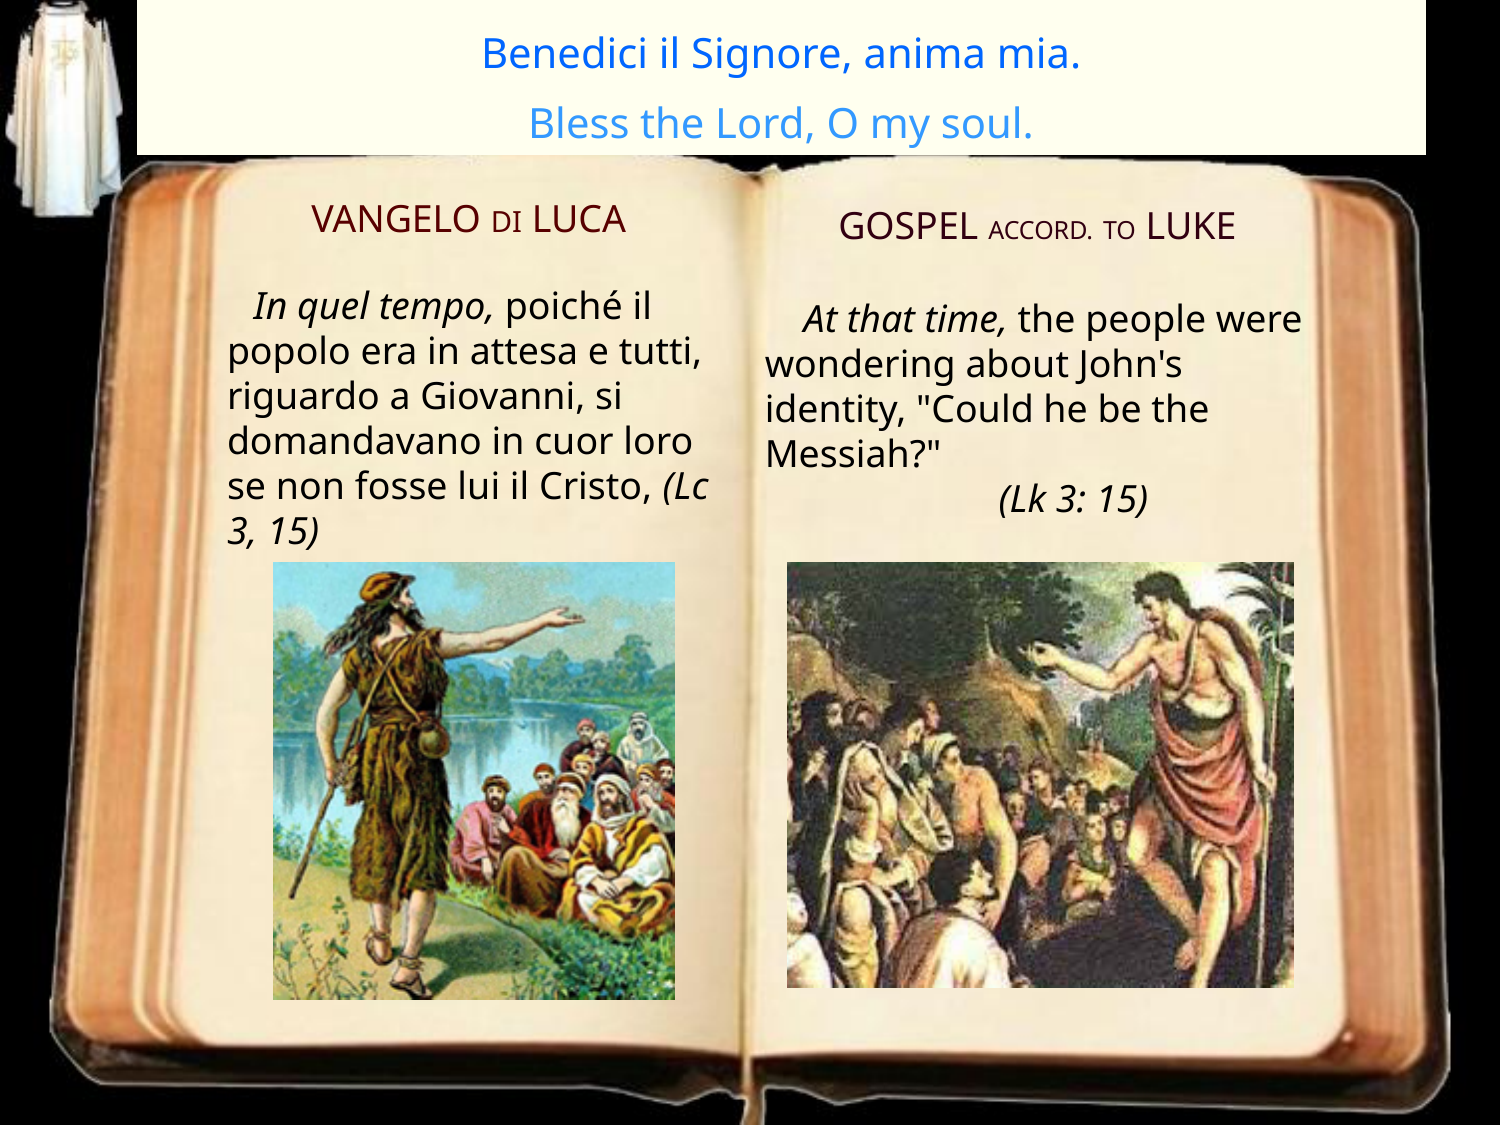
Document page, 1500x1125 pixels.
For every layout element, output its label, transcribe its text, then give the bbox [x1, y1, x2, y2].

text_box VANGELO DI LUCA [199, 187, 738, 248]
title GOSPEL ACCORD. TO LUKE [712, 200, 1363, 250]
text_box Benedici il Signore, anima mia. Bless the Lord, O my soul. [137, 0, 1425, 155]
picture [0, 0, 1500, 1125]
text_box In quel tempo, poiché il popolo era in attesa e tutti, riguardo a Giovanni, si domandavano in cuor loro se non fosse lui il Cristo, (Lc 3, 15) [212, 274, 750, 560]
text_box At that time, the people were wondering about John's identity, "Could he be the Messiah?" (Lk 3: 15) [750, 287, 1325, 528]
